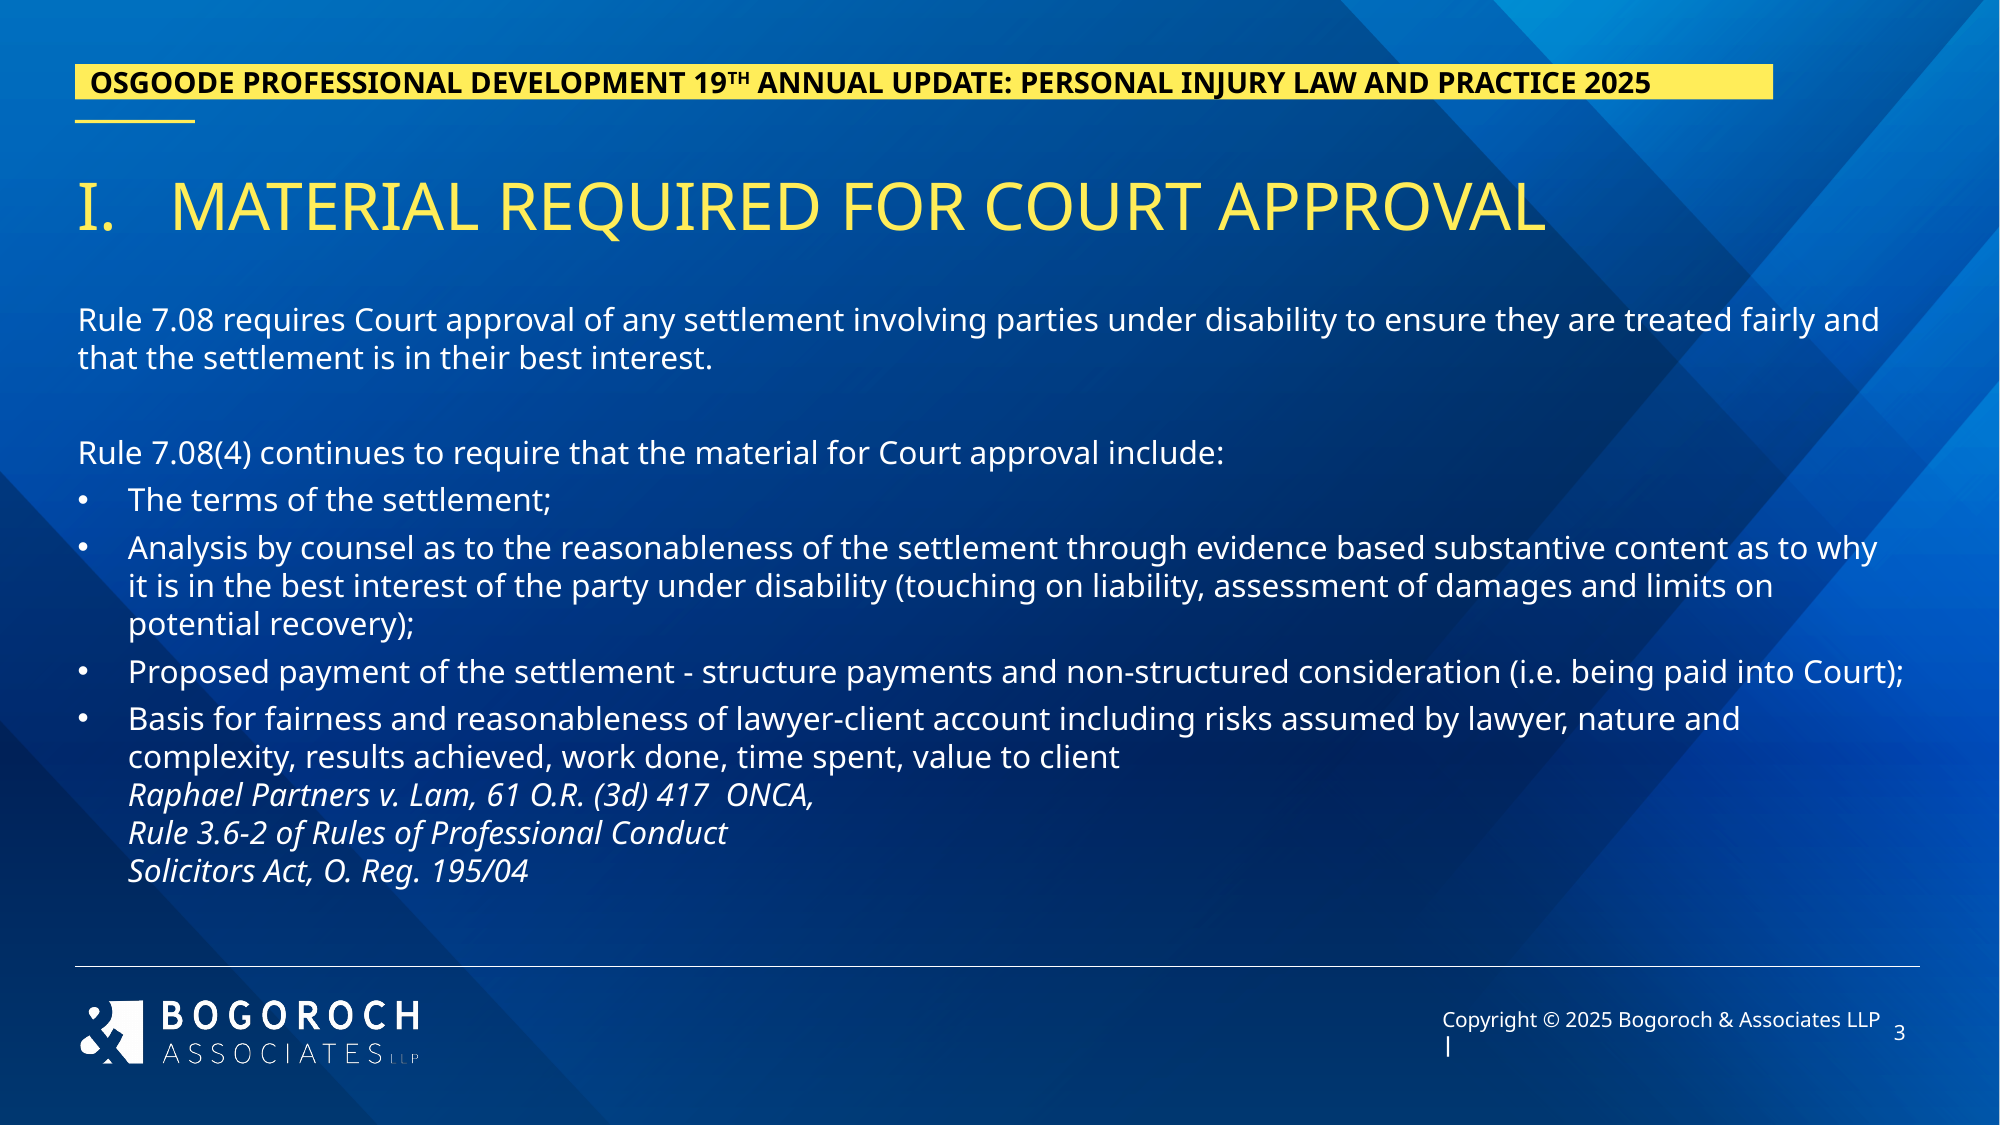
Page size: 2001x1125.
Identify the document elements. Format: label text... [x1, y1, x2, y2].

title I. MATERIAL REQUIRED FOR COURT APPROVAL [77, 165, 1803, 253]
picture [0, 0, 2000, 1125]
list Rule 7.08 requires Court approval of any settlement involving parties under disability to ensure they are treated fairly and that the settlement is in their best interest. Rule 7.08(4) continues to require that the material for Court approval include: The terms of the settlement; Analysis by counsel as to the reasonableness of the settlement through evidence based substantive content as to why it is in the best interest of the party under disability (touching on liability, assessment of damages and limits on potential recovery); Proposed payment of the settlement - structure payments and non-structured consideration (i.e. being paid into Court); Basis for fairness and reasonableness of lawyer-client account including risks assumed by lawyer, nature and complexity, results achieved, work done, time spent, value to client Raphael Partners v. Lam, 61 O.R. (3d) 417 ONCA, Rule 3.6-2 of Rules of Professional Conduct Solicitors Act, O. Reg. 195/04 [77, 292, 1923, 921]
